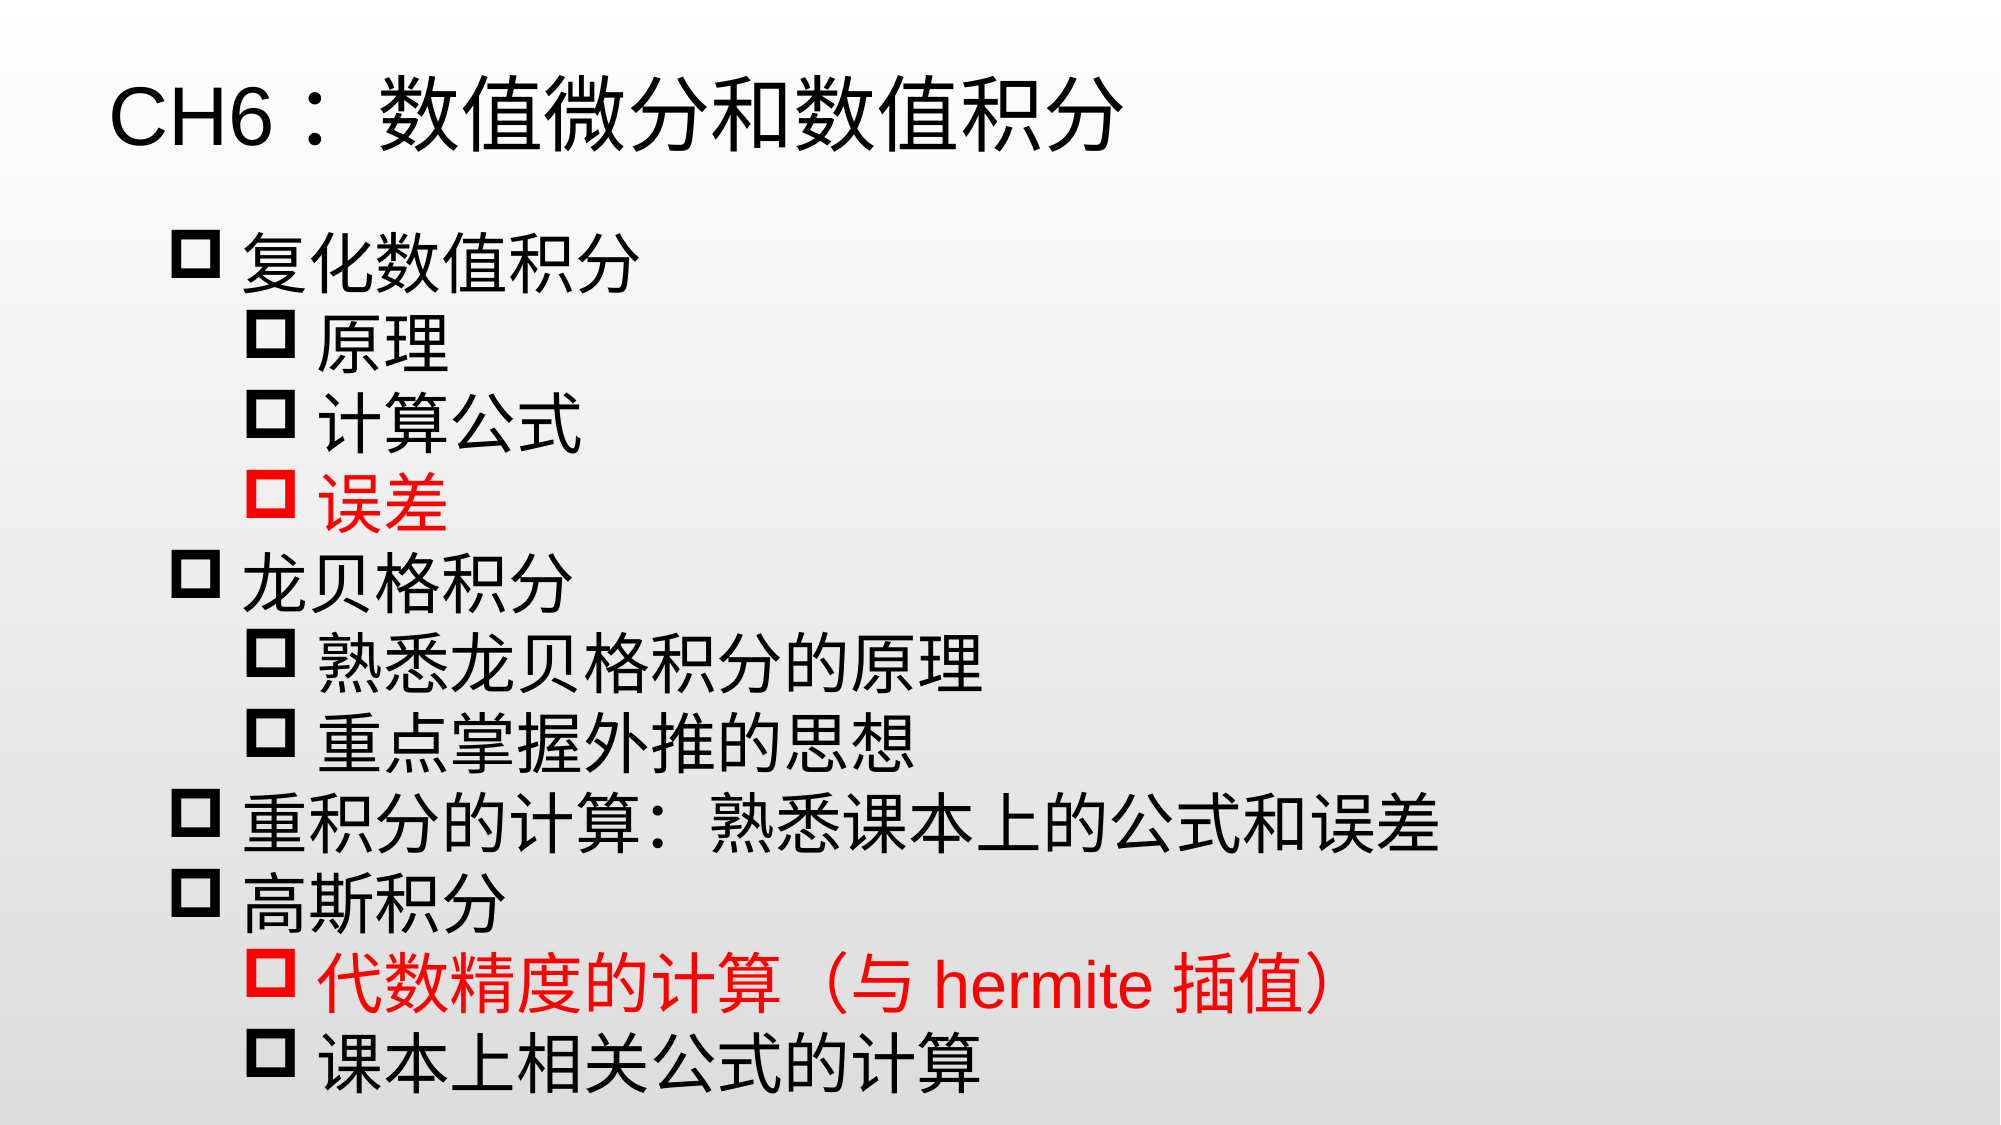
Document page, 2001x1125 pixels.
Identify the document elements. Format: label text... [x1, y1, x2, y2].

text_box CH6：数值微分和数值积分 [93, 54, 151, 170]
text_box 复化数值积分 原理 计算公式 误差 龙贝格积分 熟悉龙贝格积分的原理 重点掌握外推的思想 重积分的计算：熟悉课本上的公式和误差 高斯积分 代数精度的计算（与hermite插值） 课本上相关公式的计算 [151, 54, 1661, 1125]
